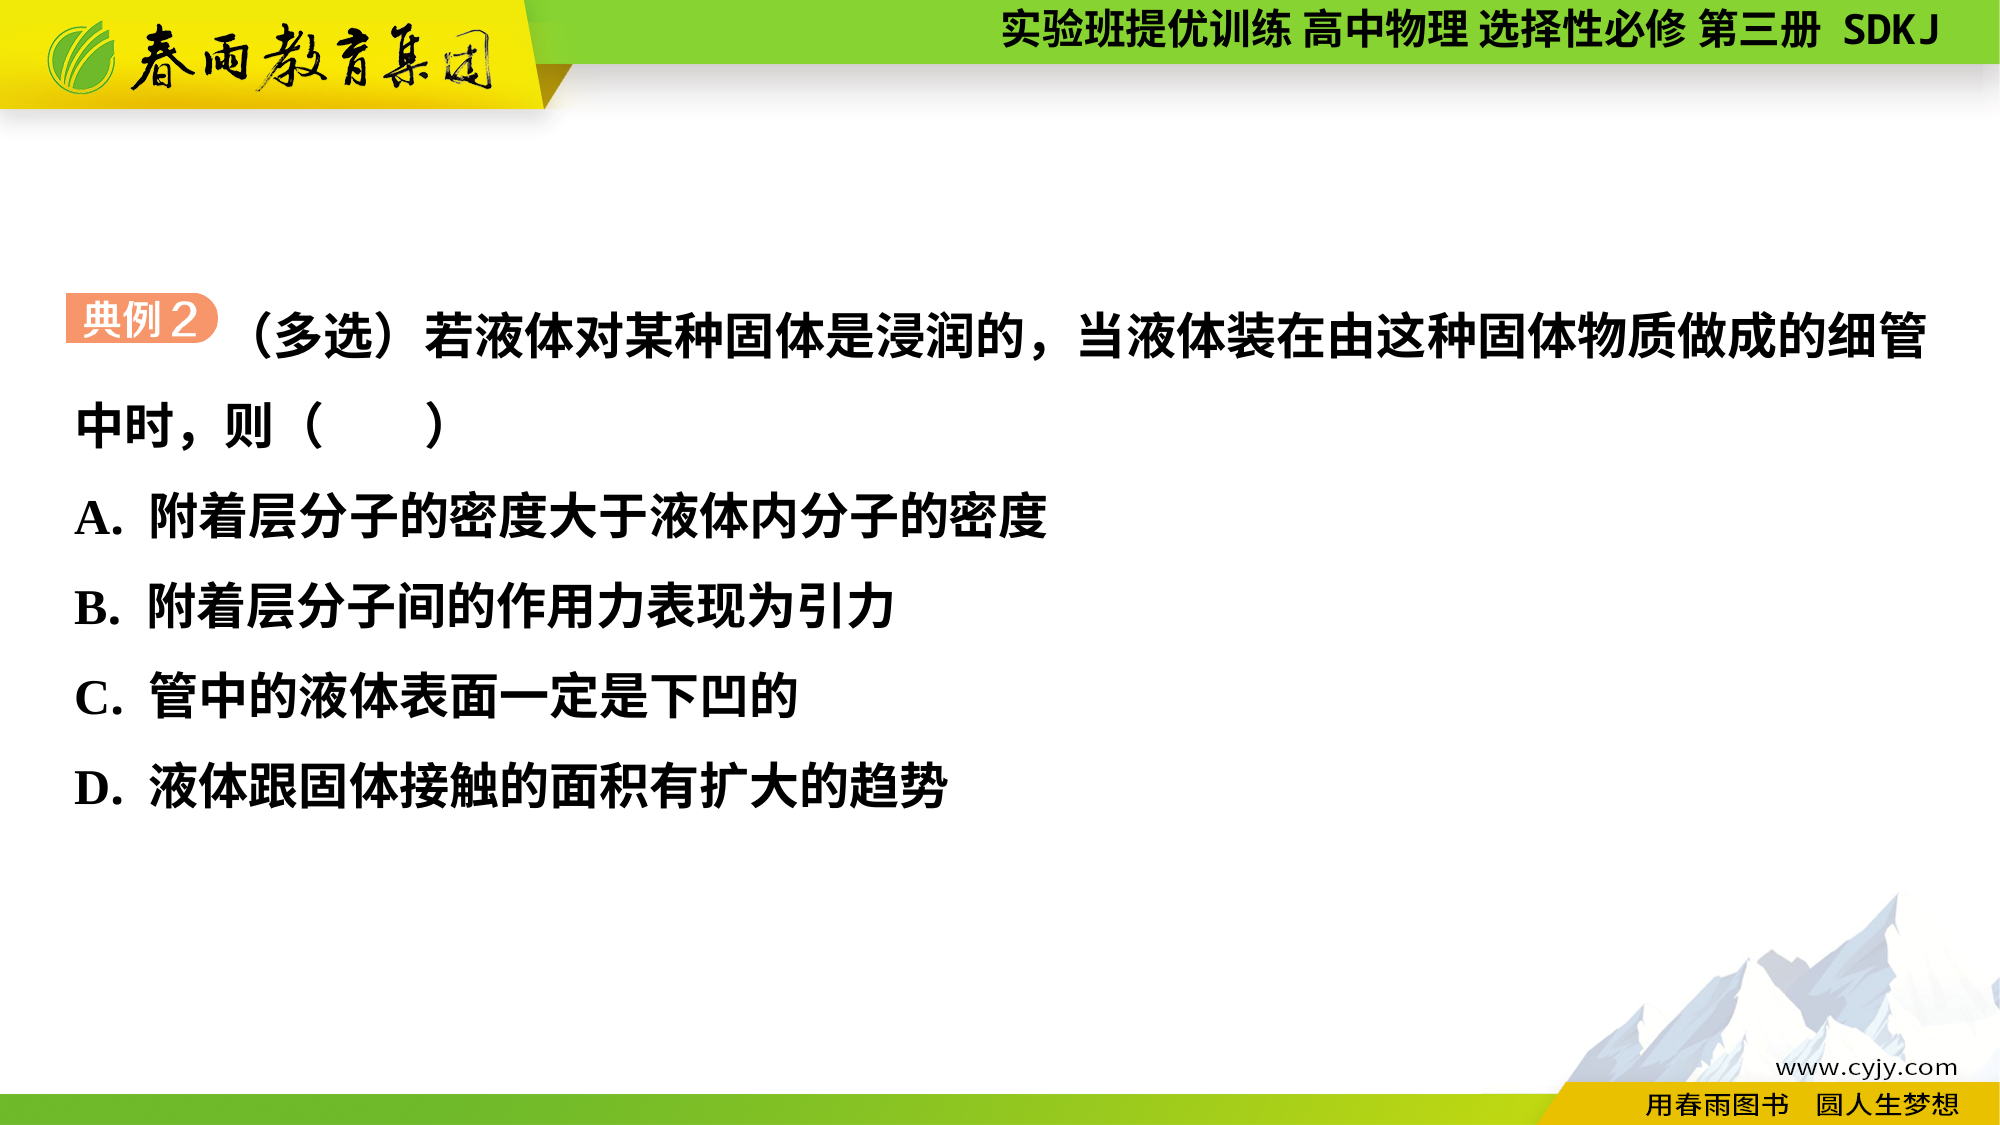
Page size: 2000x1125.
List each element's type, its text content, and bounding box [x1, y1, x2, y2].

picture [0, 0, 2000, 1125]
list （多选）若液体对某种固体是浸润的，当液体装在由这种固体物质做成的细管中时，则（ ） A. 附着层分子的密度大于液体内分子的密度 B. 附着层分子间的作用力表现为引力 C. 管中的液体表面一定是下凹的 D. 液体跟固体接触的面积有扩大的趋势 [59, 267, 1944, 828]
